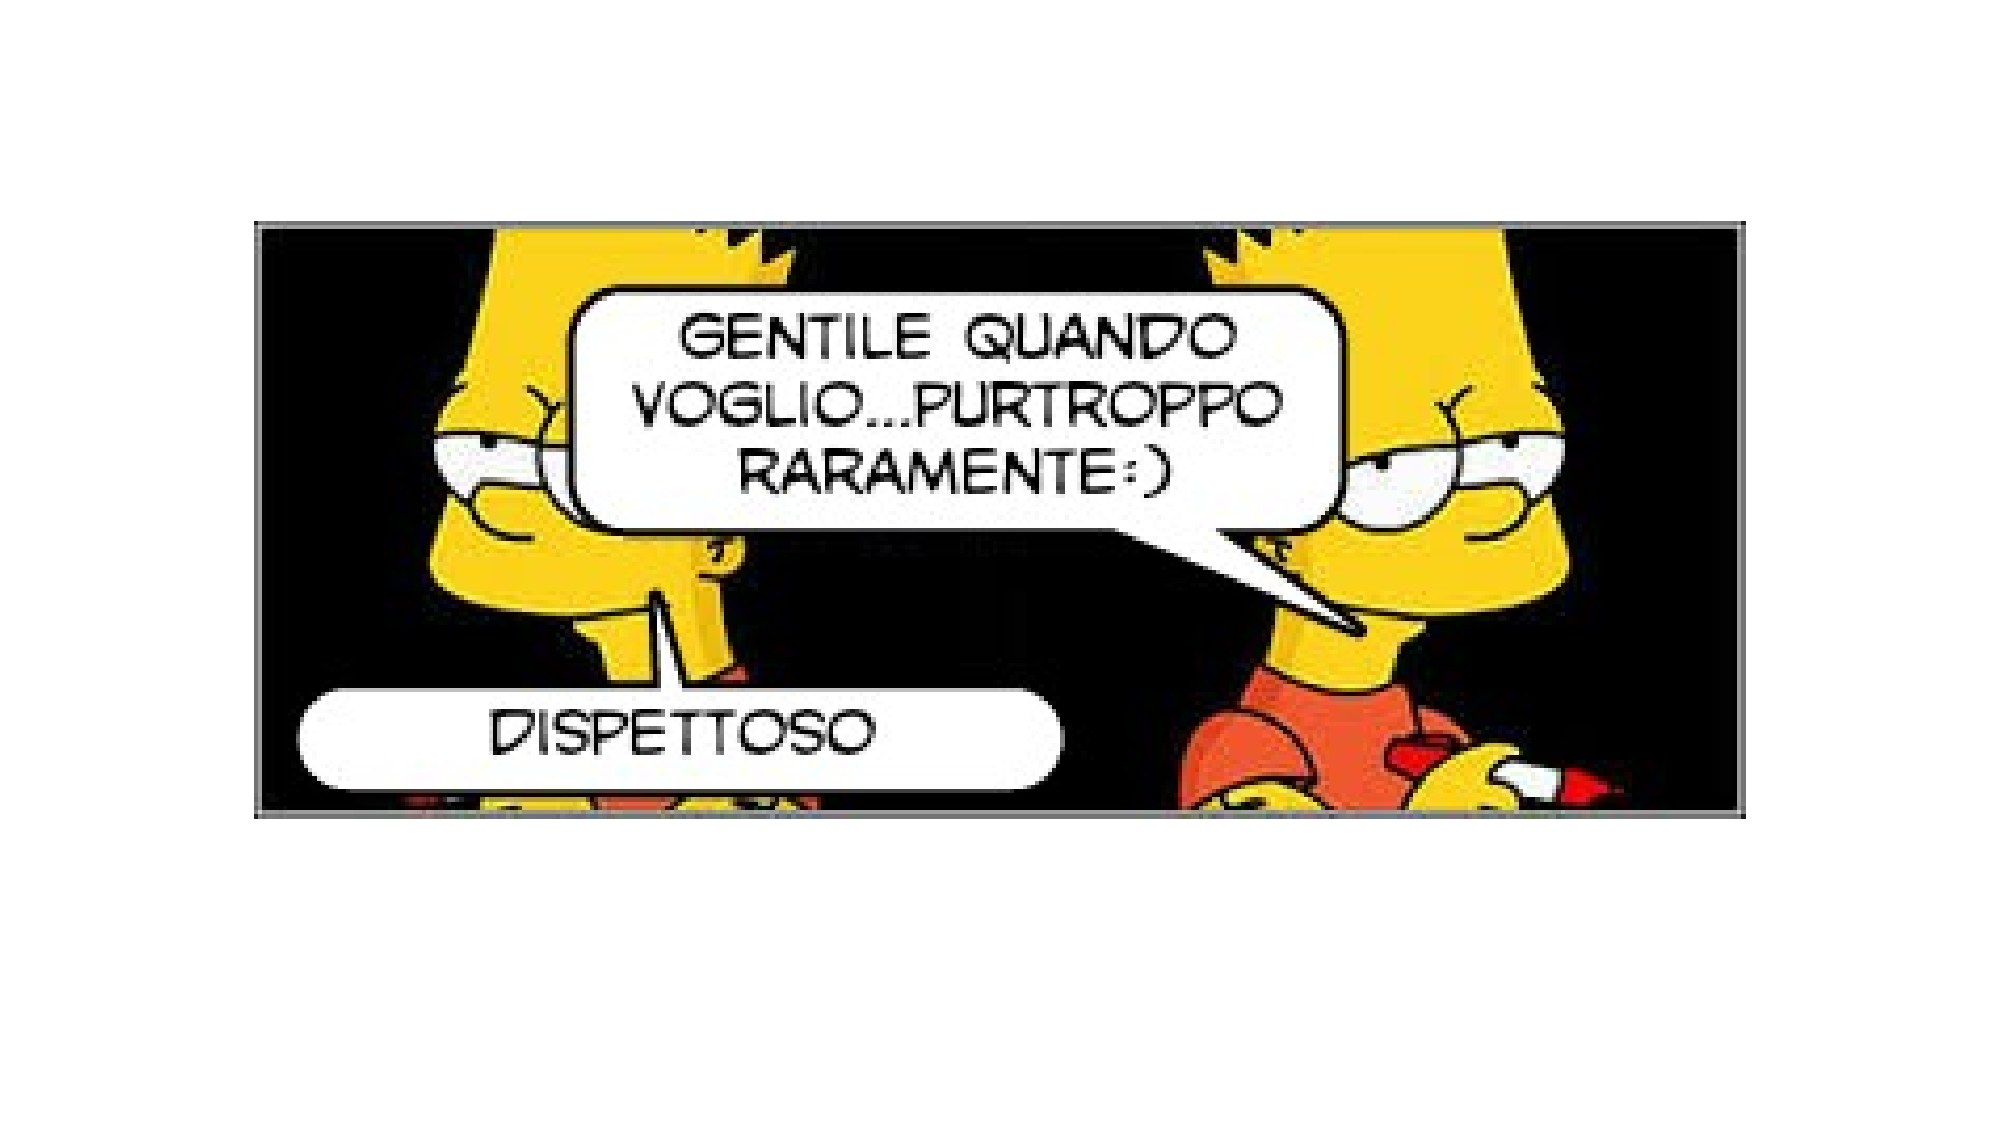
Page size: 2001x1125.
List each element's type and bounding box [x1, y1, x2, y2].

list [254, 221, 1746, 819]
